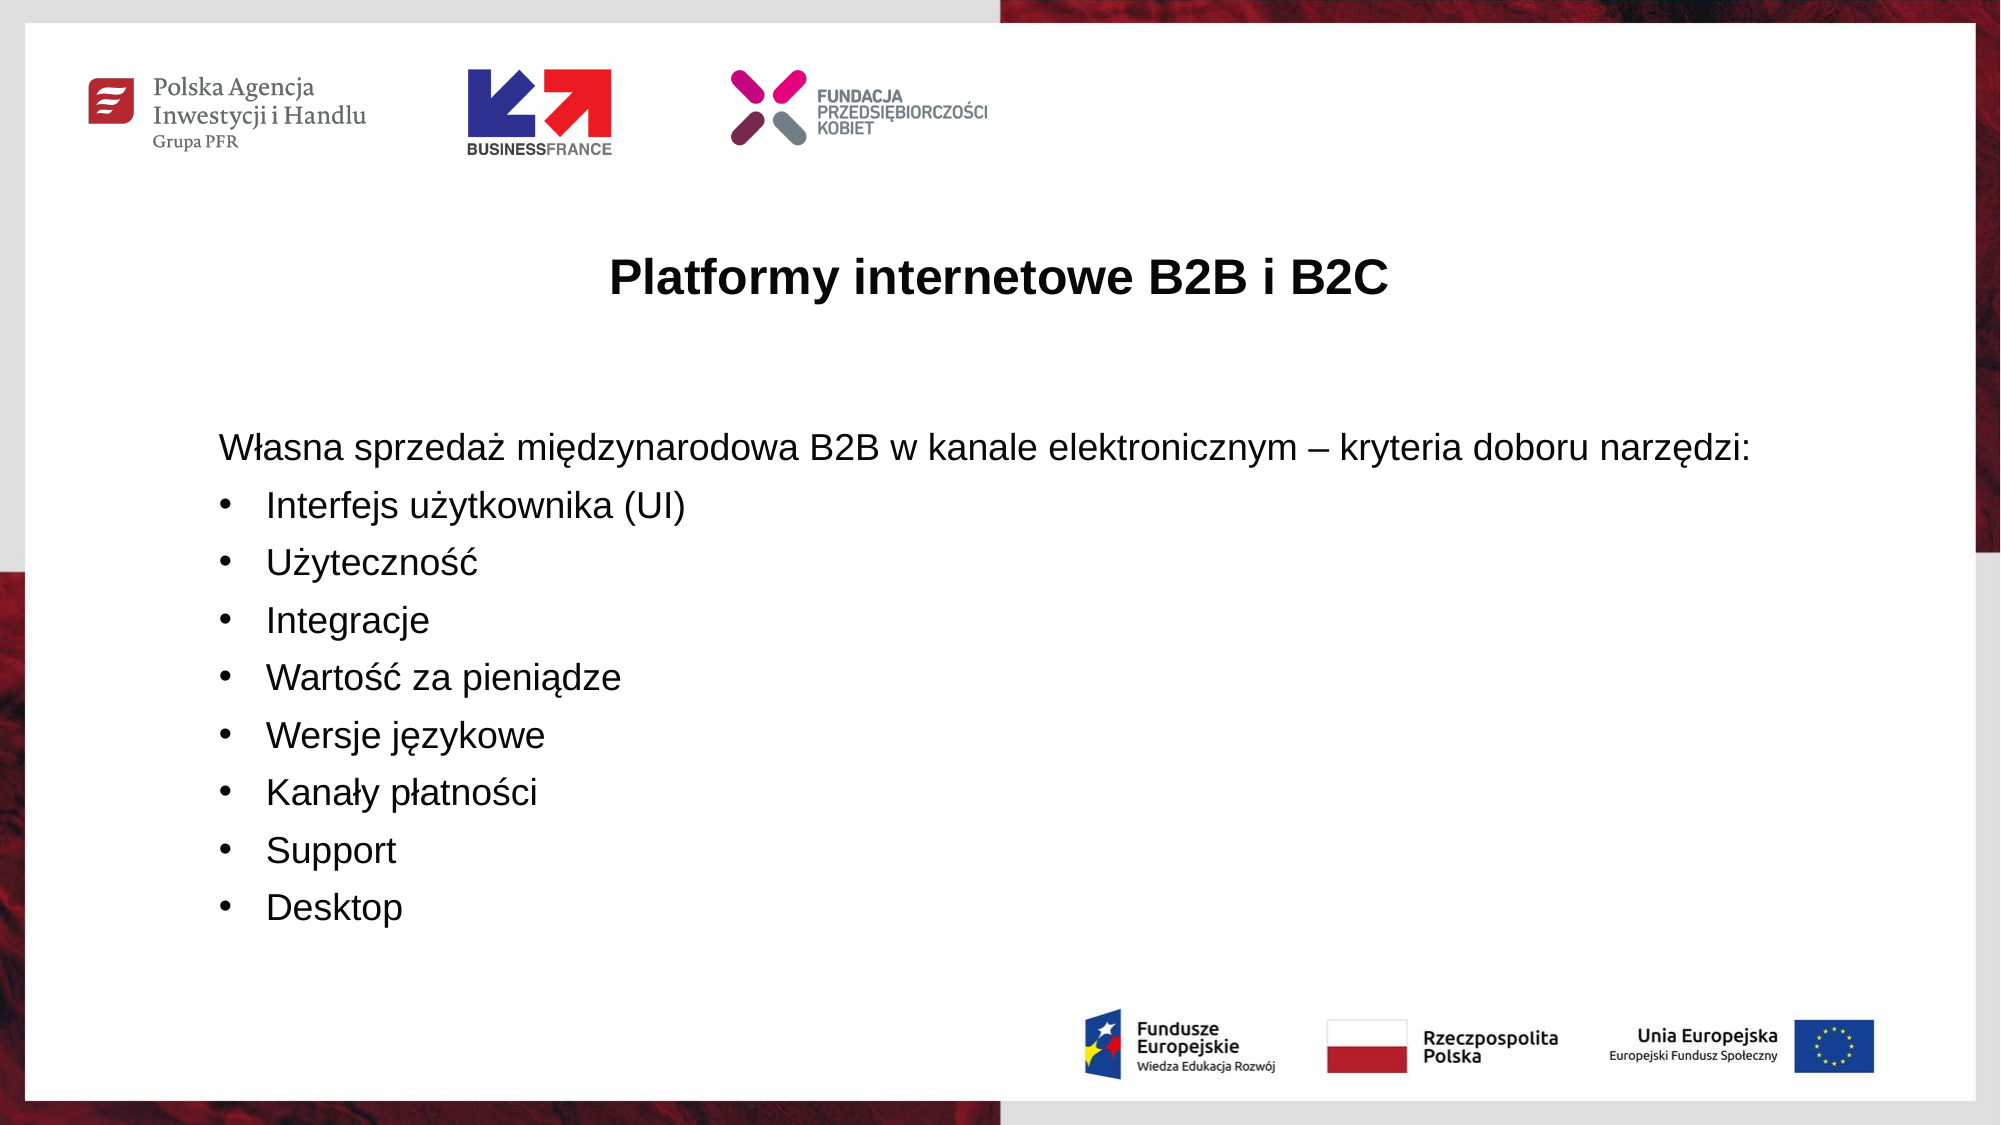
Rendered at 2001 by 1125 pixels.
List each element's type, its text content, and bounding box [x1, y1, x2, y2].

picture [0, 0, 2001, 1125]
text_box Własna sprzedaż międzynarodowa B2B w kanale elektronicznym – kryteria doboru narzędzi: Interfejs użytkownika (UI) Użyteczność Integracje Wartość za pieniądze Wersje językowe Kanały płatności Support Desktop [214, 418, 1786, 933]
text_box Platformy internetowe B2B i B2C [453, 239, 1547, 309]
